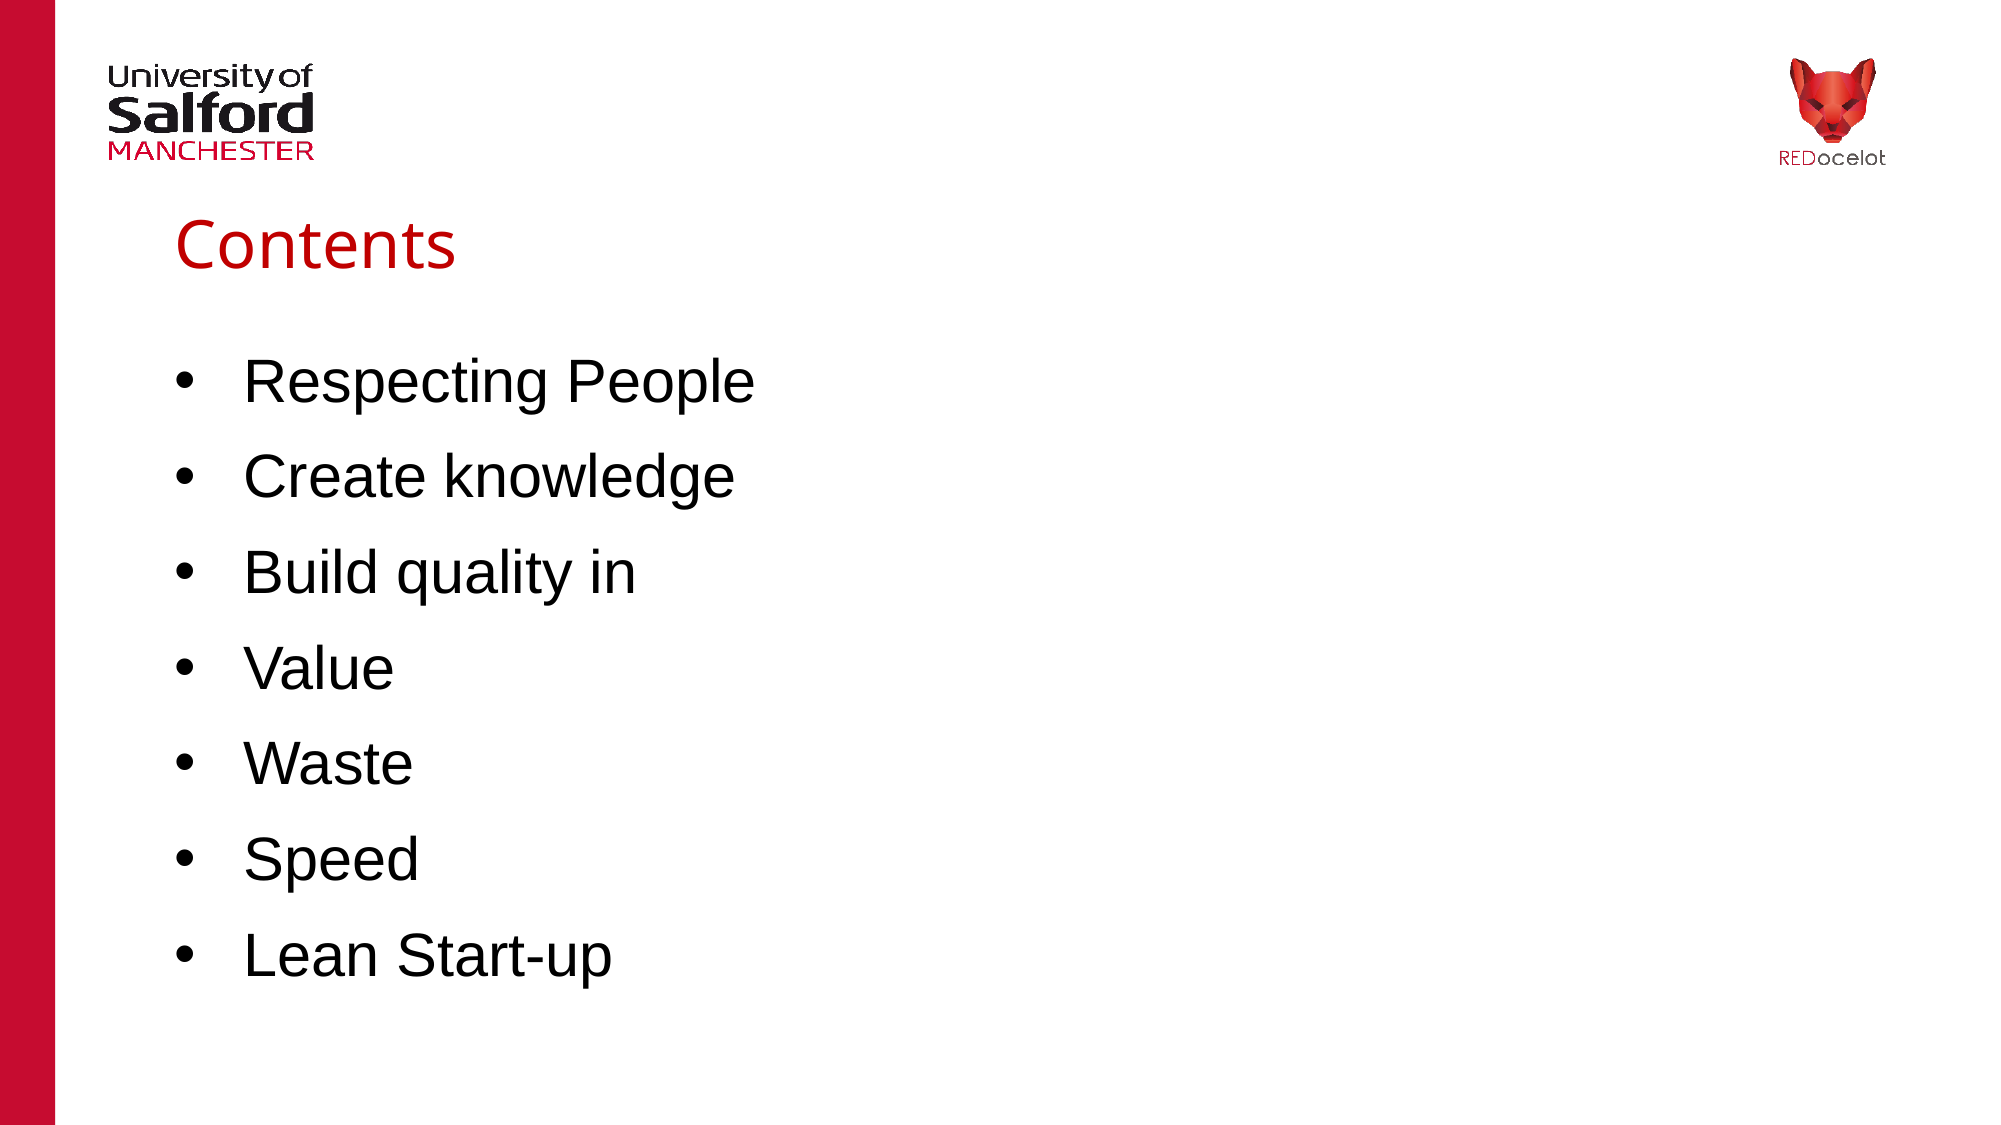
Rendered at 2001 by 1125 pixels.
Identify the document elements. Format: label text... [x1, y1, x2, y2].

title Contents [159, 201, 1899, 310]
picture [60, 27, 362, 196]
picture [1766, 43, 1899, 180]
list Respecting People Create knowledge Build quality in Value Waste Speed Lean Start-up [159, 340, 1899, 1004]
